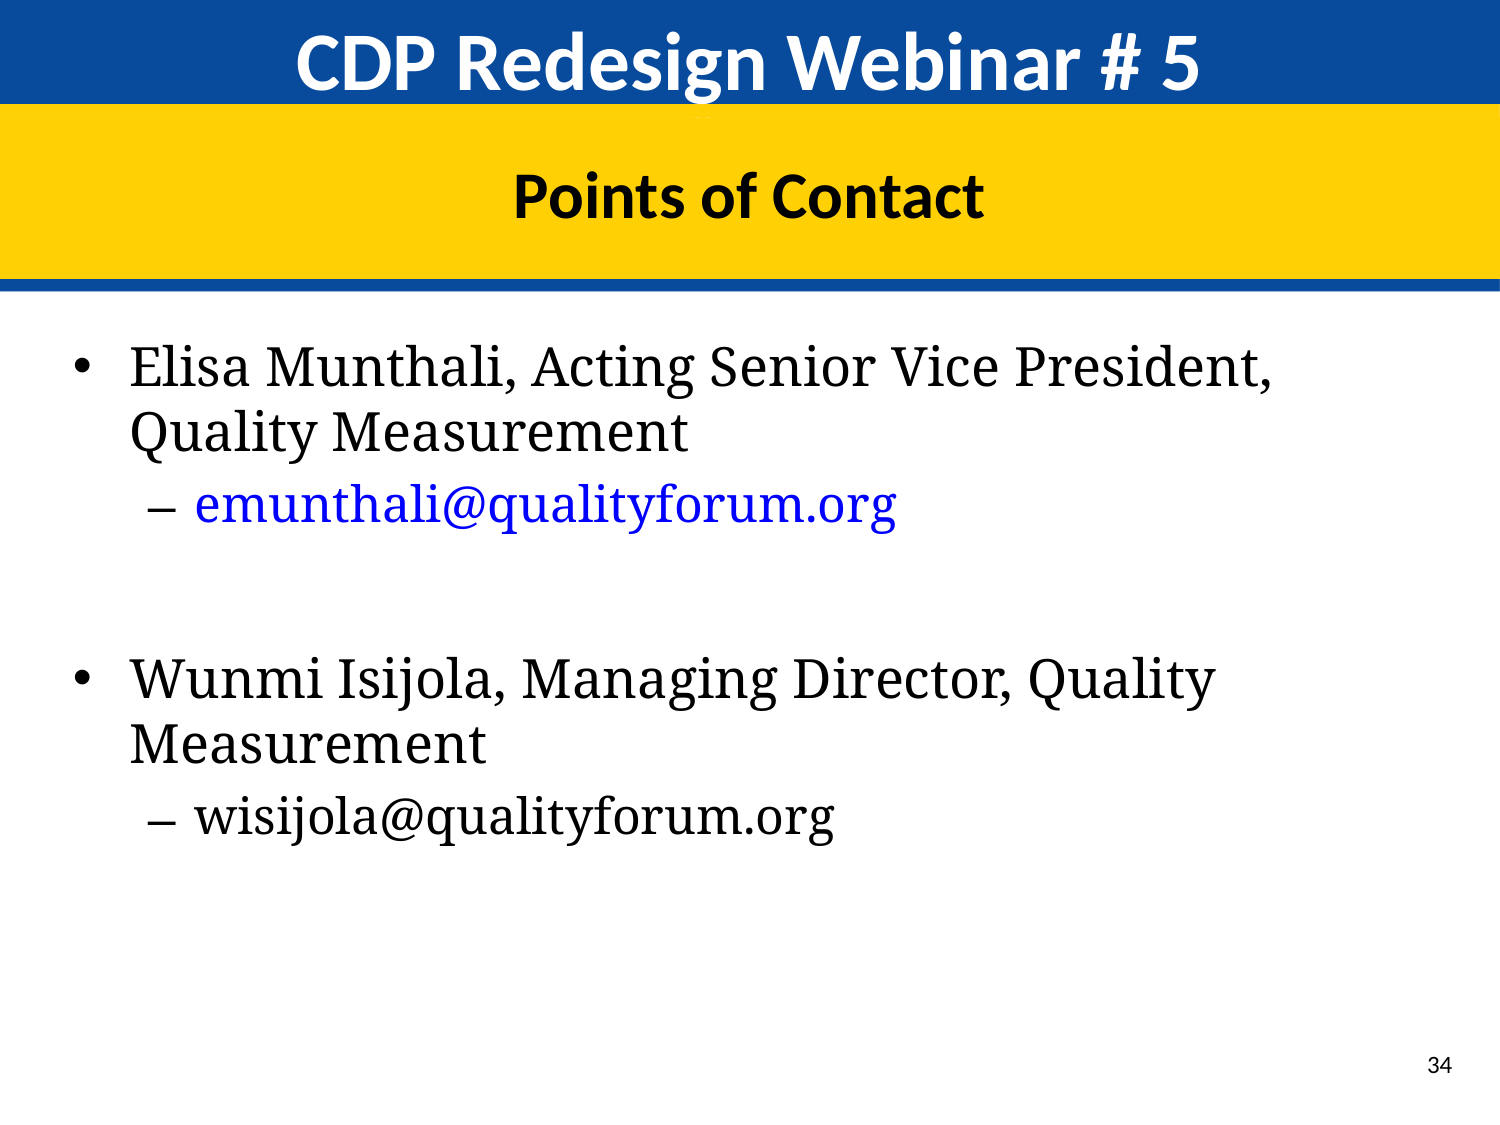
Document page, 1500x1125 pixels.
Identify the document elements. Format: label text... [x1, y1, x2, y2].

text_box Points of Contact [0, 118, 1500, 279]
text_box Elisa Munthali, Acting Senior Vice President, Quality Measurement emunthali@qualityforum.org Wunmi Isijola, Managing Director, Quality Measurement wisijola@qualityforum.org [57, 324, 1443, 1085]
title CDP Redesign Webinar # 5 [0, 0, 1500, 104]
